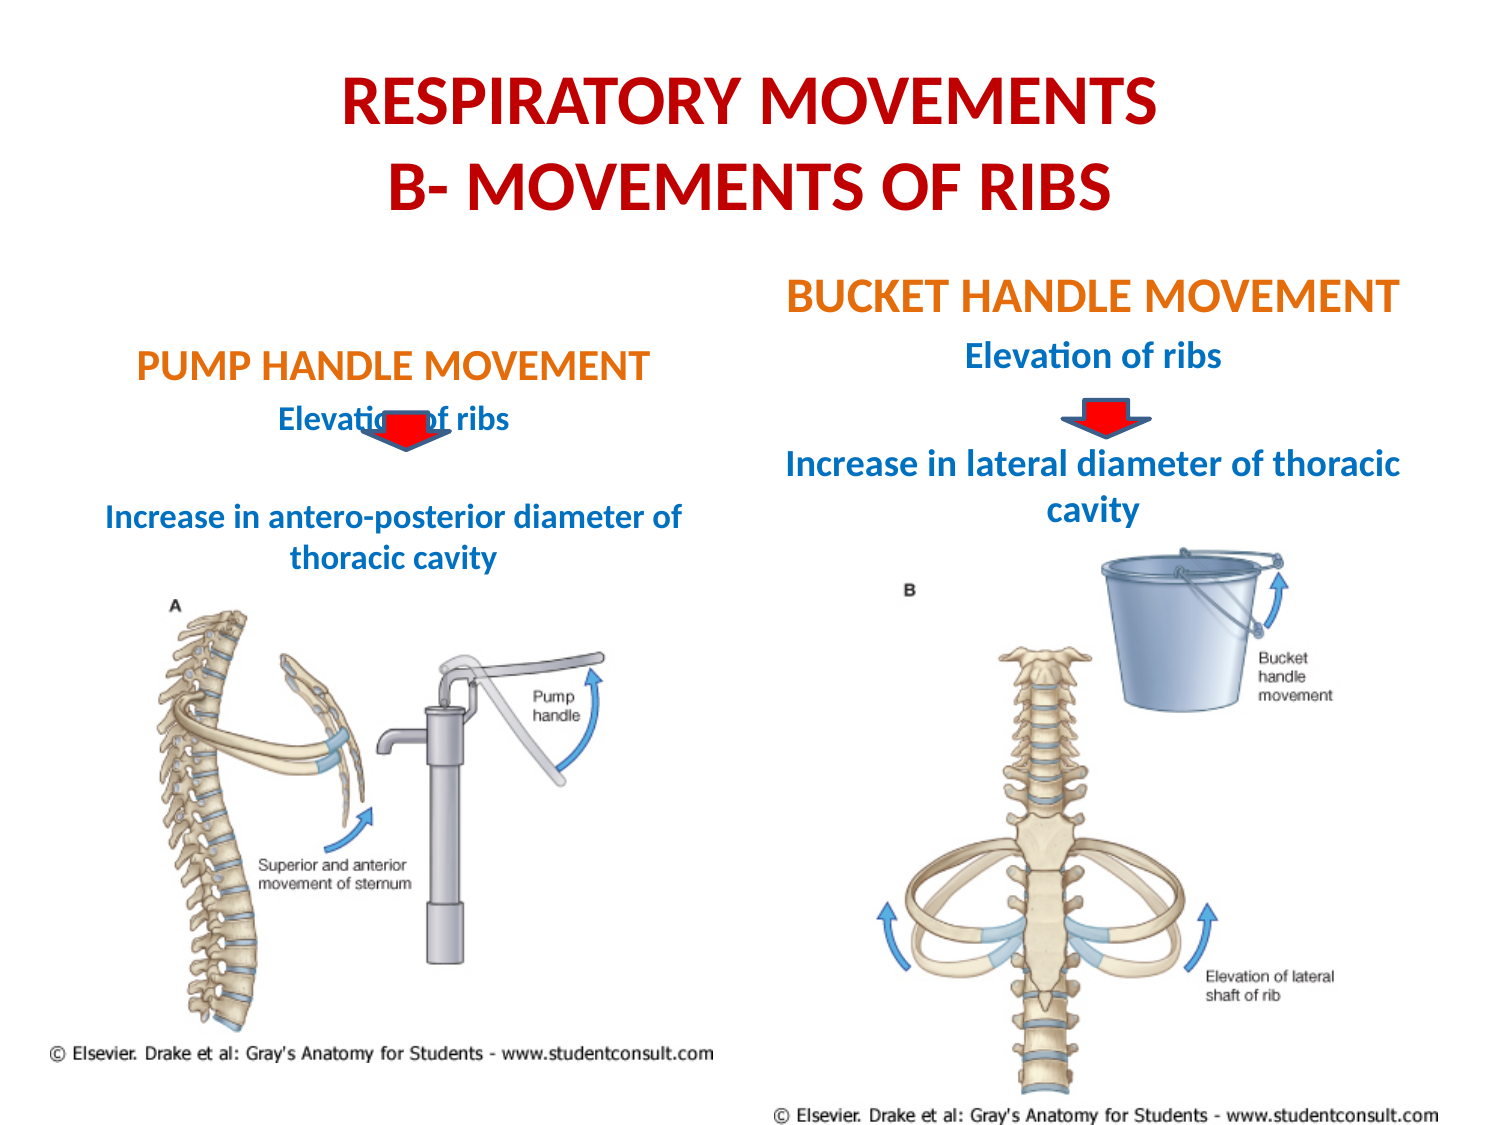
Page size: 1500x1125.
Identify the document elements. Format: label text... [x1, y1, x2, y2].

list PUMP HANDLE MOVEMENT Elevation of ribs Increase in antero-posterior diameter of thoracic cavity [62, 237, 726, 588]
title RESPIRATORY MOVEMENTS B- MOVEMENTS OF RIBS [75, 45, 1425, 233]
list BUCKET HANDLE MOVEMENT Elevation of ribs Increase in lateral diameter of thoracic cavity [761, 251, 1425, 538]
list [774, 547, 1439, 1125]
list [49, 599, 714, 1063]
text_box [360, 410, 452, 452]
text_box [1060, 397, 1153, 440]
